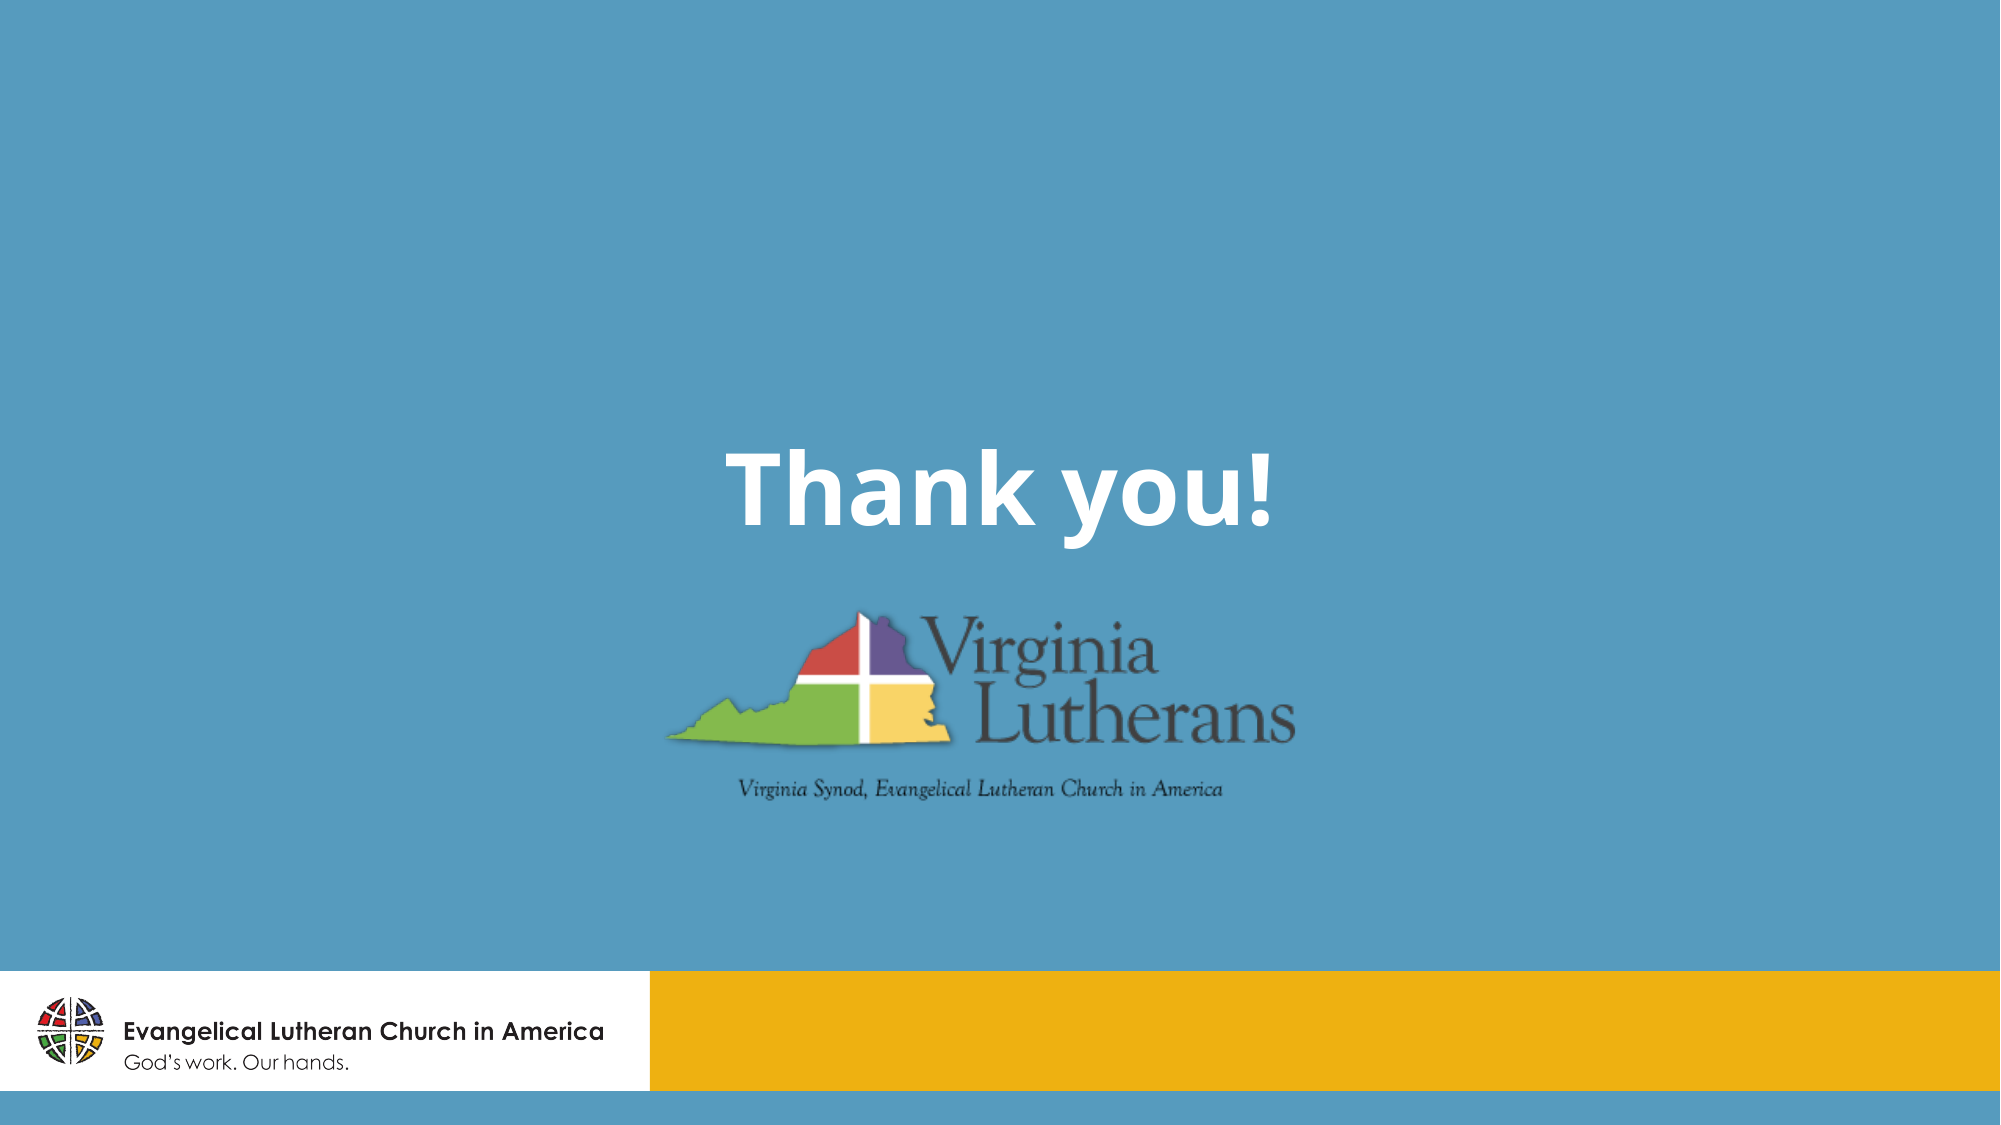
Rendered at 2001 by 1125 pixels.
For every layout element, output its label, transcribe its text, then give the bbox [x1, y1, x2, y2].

picture [646, 581, 1317, 837]
picture [37, 997, 603, 1071]
title Thank you! [125, 0, 1875, 972]
